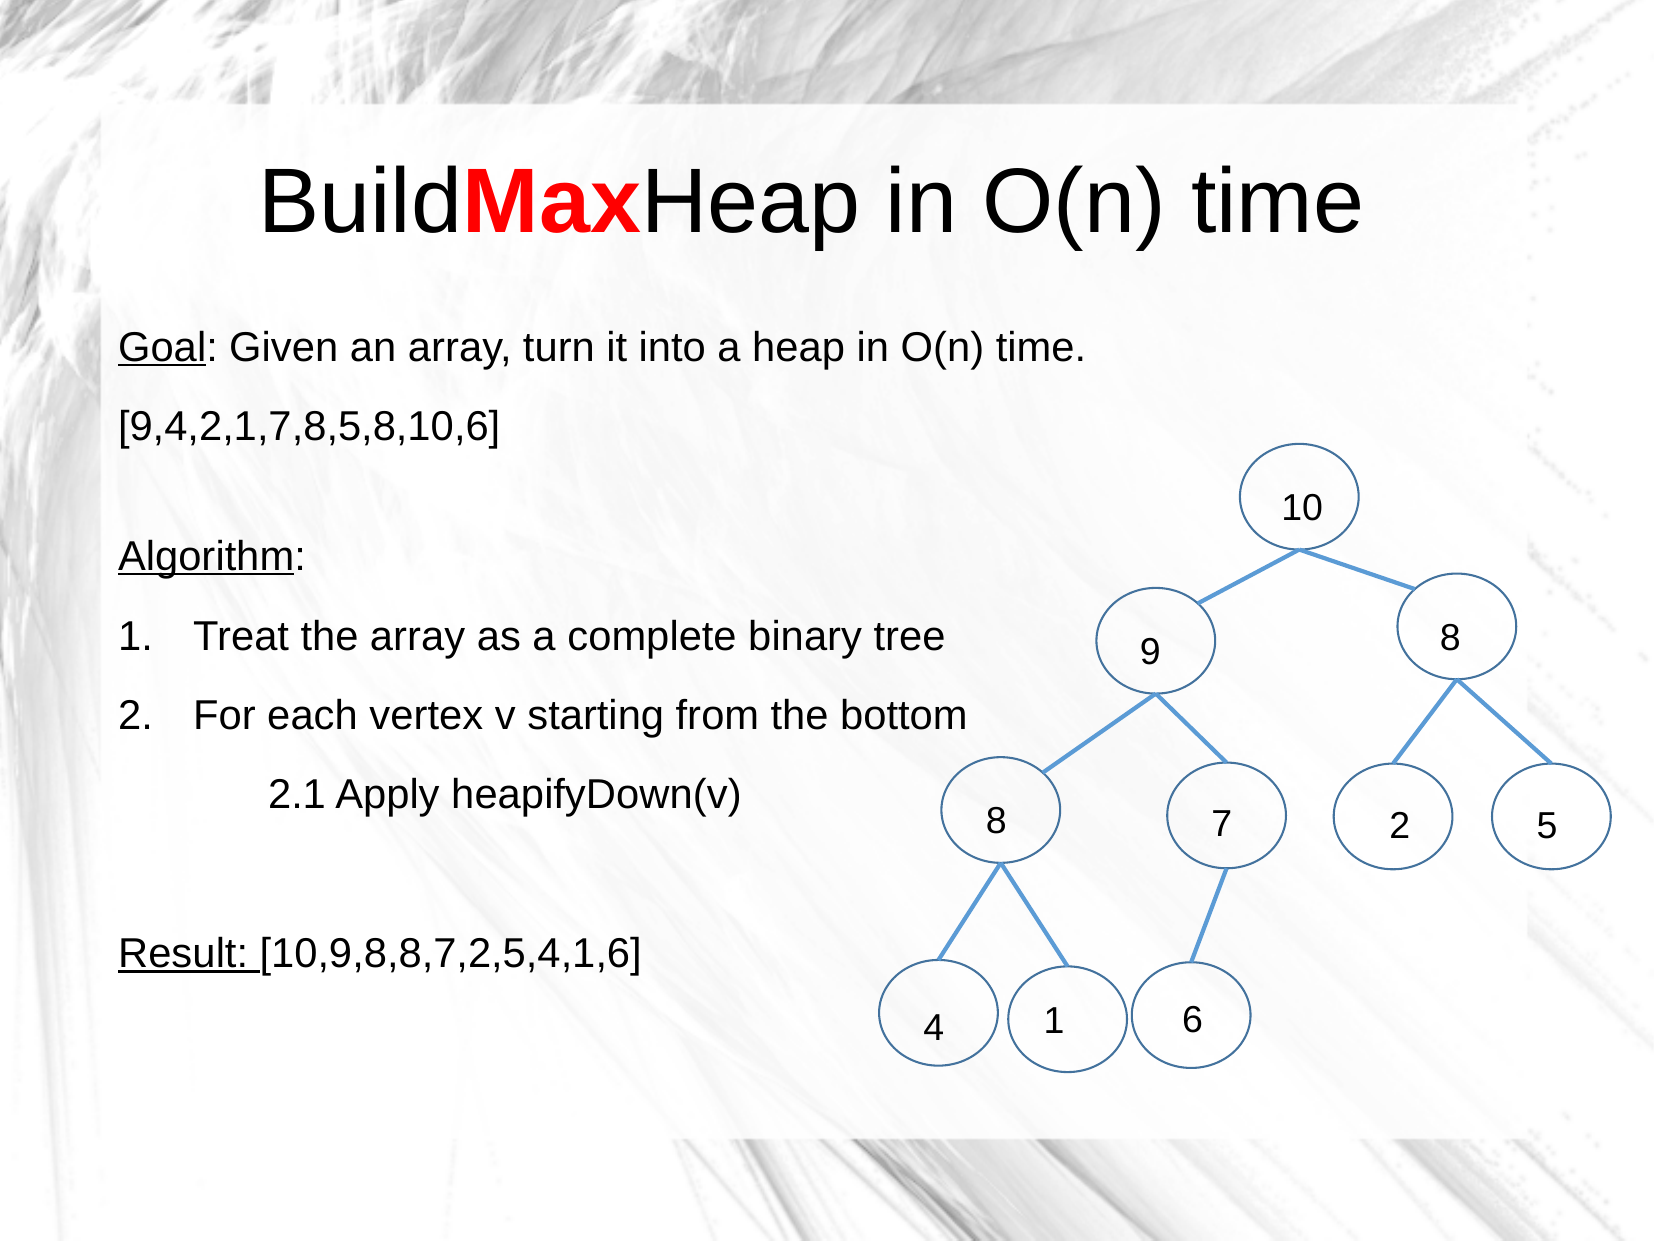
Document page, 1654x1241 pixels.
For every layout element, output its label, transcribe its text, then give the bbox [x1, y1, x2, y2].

text_box [1238, 442, 1355, 549]
text_box 6 [1167, 987, 1227, 1048]
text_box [1392, 679, 1457, 764]
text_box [938, 862, 1001, 960]
text_box [940, 756, 1056, 862]
text_box 4 [908, 995, 968, 1056]
text_box [1490, 762, 1606, 871]
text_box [1155, 693, 1227, 763]
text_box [1000, 862, 1068, 967]
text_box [1191, 868, 1227, 963]
text_box 10 [1266, 475, 1386, 536]
text_box 2 [1374, 793, 1434, 853]
picture [0, 0, 1654, 1241]
text_box [1332, 762, 1454, 871]
text_box 5 [1521, 793, 1617, 854]
text_box [878, 958, 999, 1067]
text_box 9 [1125, 619, 1220, 680]
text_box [1197, 549, 1300, 604]
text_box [1457, 679, 1552, 764]
text_box [1095, 586, 1212, 693]
list Goal: Given an array, turn it into a heap in O(n) time. [9,4,2,1,7,8,5,8,10,6] Algorithm: Treat the array as a complete binary tree For each vertex v starting from the bottom 2.1 Apply heapifyDown(v) Result: [10,9,8,8,7,2,5,4,1,6] [118, 319, 1571, 1102]
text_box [1300, 549, 1415, 589]
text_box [1042, 693, 1156, 773]
text_box [1007, 965, 1129, 1074]
title BuildMaxHeap in O(n) time [118, 112, 1506, 281]
text_box [1396, 572, 1518, 679]
text_box 1 [1029, 989, 1115, 1049]
text_box [1166, 761, 1288, 870]
text_box [1130, 961, 1252, 1069]
text_box 7 [1196, 791, 1256, 852]
text_box 8 [1424, 605, 1485, 665]
text_box 8 [971, 788, 1071, 849]
